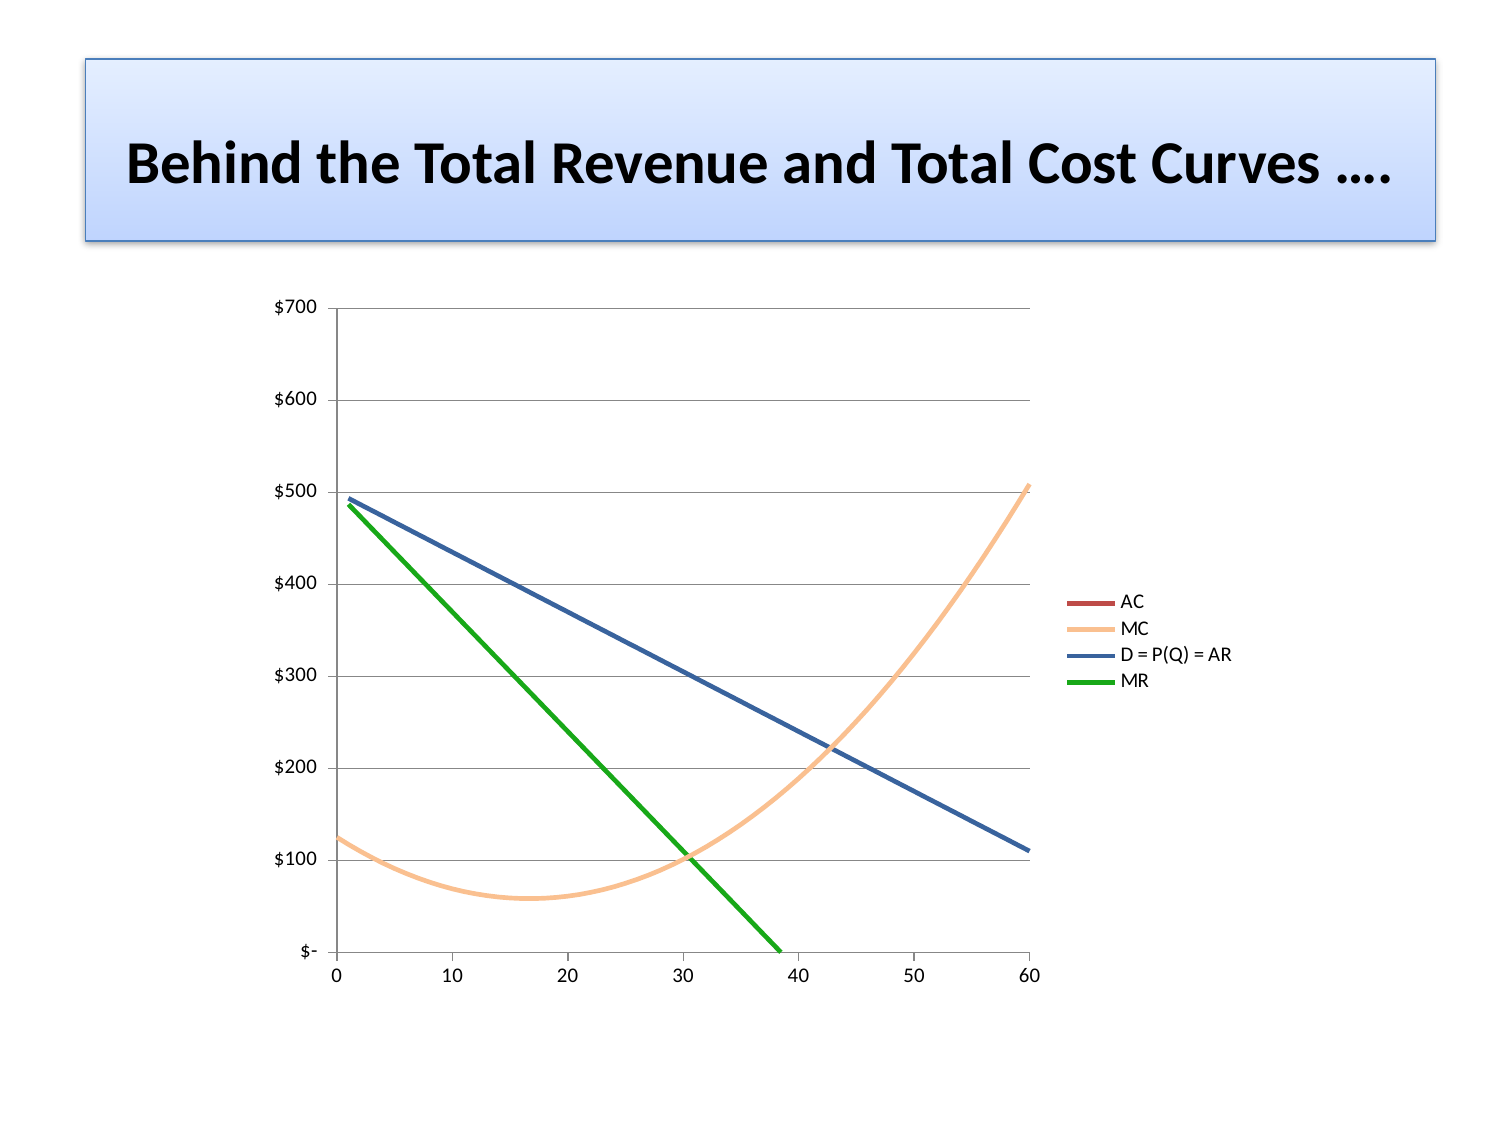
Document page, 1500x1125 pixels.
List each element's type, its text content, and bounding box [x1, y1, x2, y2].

text_box Behind the Total Revenue and Total Cost Curves …. [85, 58, 1436, 242]
chart [248, 283, 1252, 1003]
